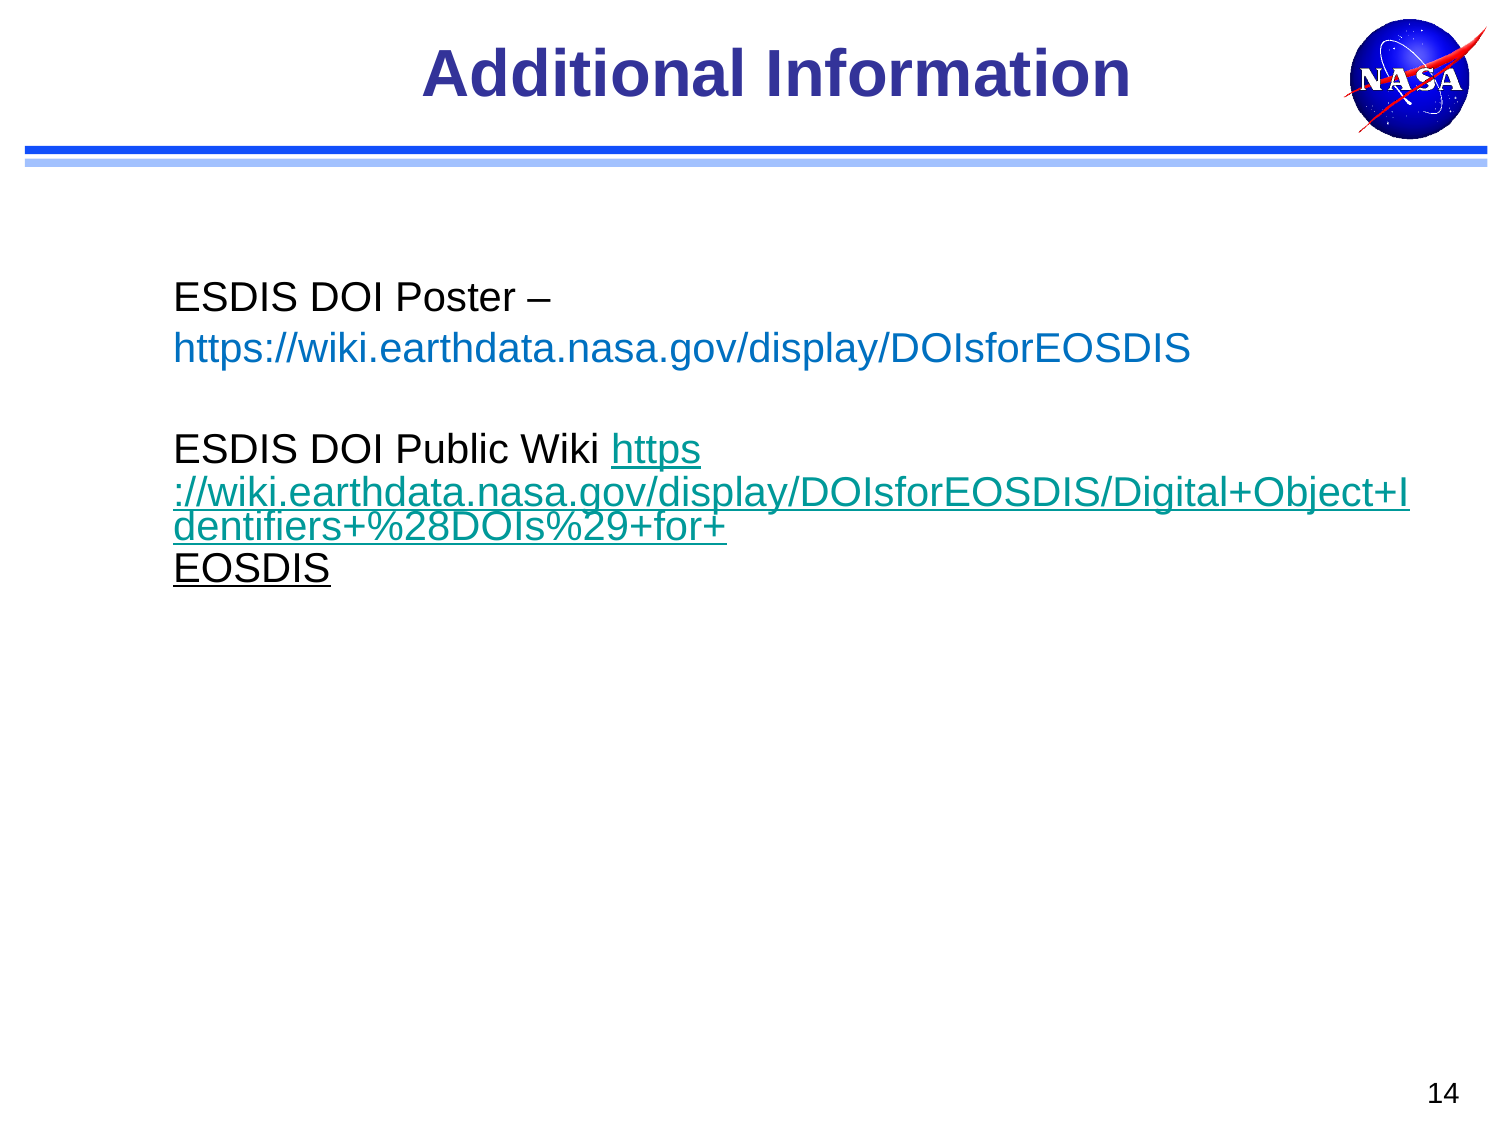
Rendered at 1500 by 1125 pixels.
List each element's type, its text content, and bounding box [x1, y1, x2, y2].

slide_number 14 [1161, 1066, 1475, 1125]
picture [1325, 10, 1500, 150]
list ESDIS DOI Poster – https://wiki.earthdata.nasa.gov/display/DOIsforEOSDIS ESDIS DOI Public Wiki https://wiki.earthdata.nasa.gov/display/DOIsforEOSDIS/Digital+Object+Identifiers+%28DOIs%29+for+EOSDIS [157, 211, 1446, 1055]
title Additional Information [207, 5, 1348, 147]
